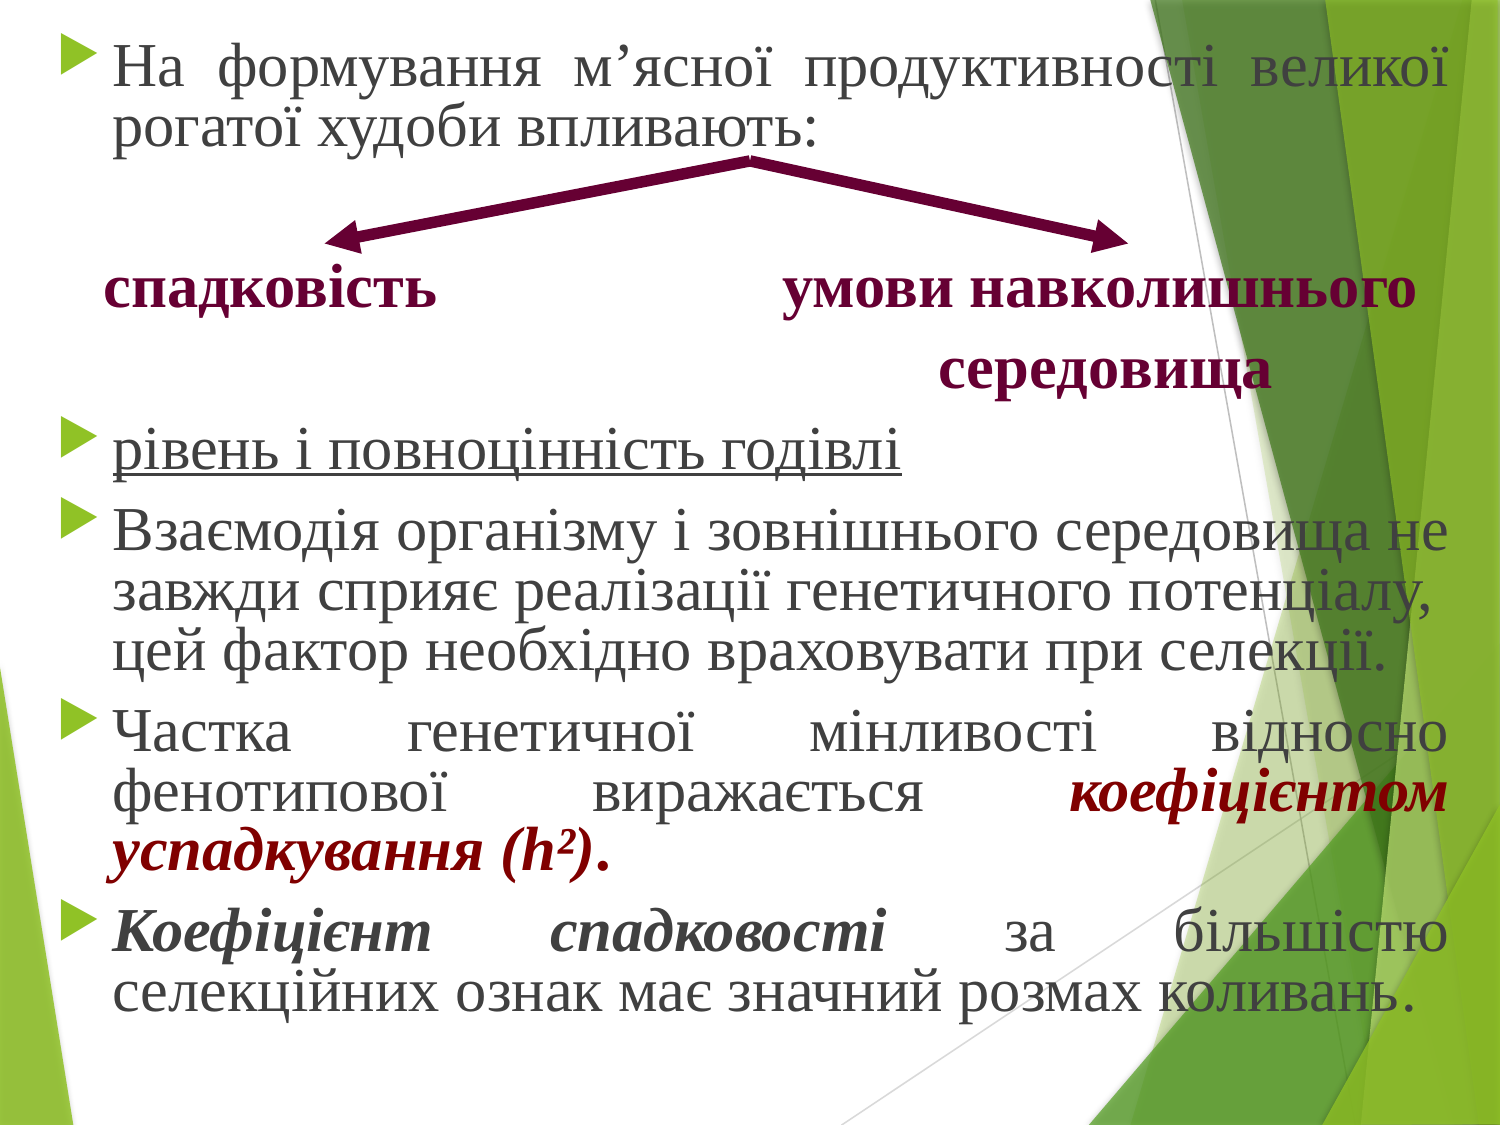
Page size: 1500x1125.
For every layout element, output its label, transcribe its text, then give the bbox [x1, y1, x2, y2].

text_box [749, 160, 1129, 247]
list На формування м’ясної продуктивності великої рогатої худоби впливають: спадковість умови навколишнього середовища рівень і повноцінність годівлі Взаємодія організму і зовнішнього середовища не завжди сприяє реалізації генетичного потенціалу, цей фактор необхідно враховувати при селекції. Частка генетичної мінливості відносно фенотипової виражається коефіцієнтом успадкування (h²). Коефіцієнт спадковості за більшістю селекційних ознак має значний розмах коливань. [41, 31, 1465, 1079]
text_box [324, 161, 749, 248]
